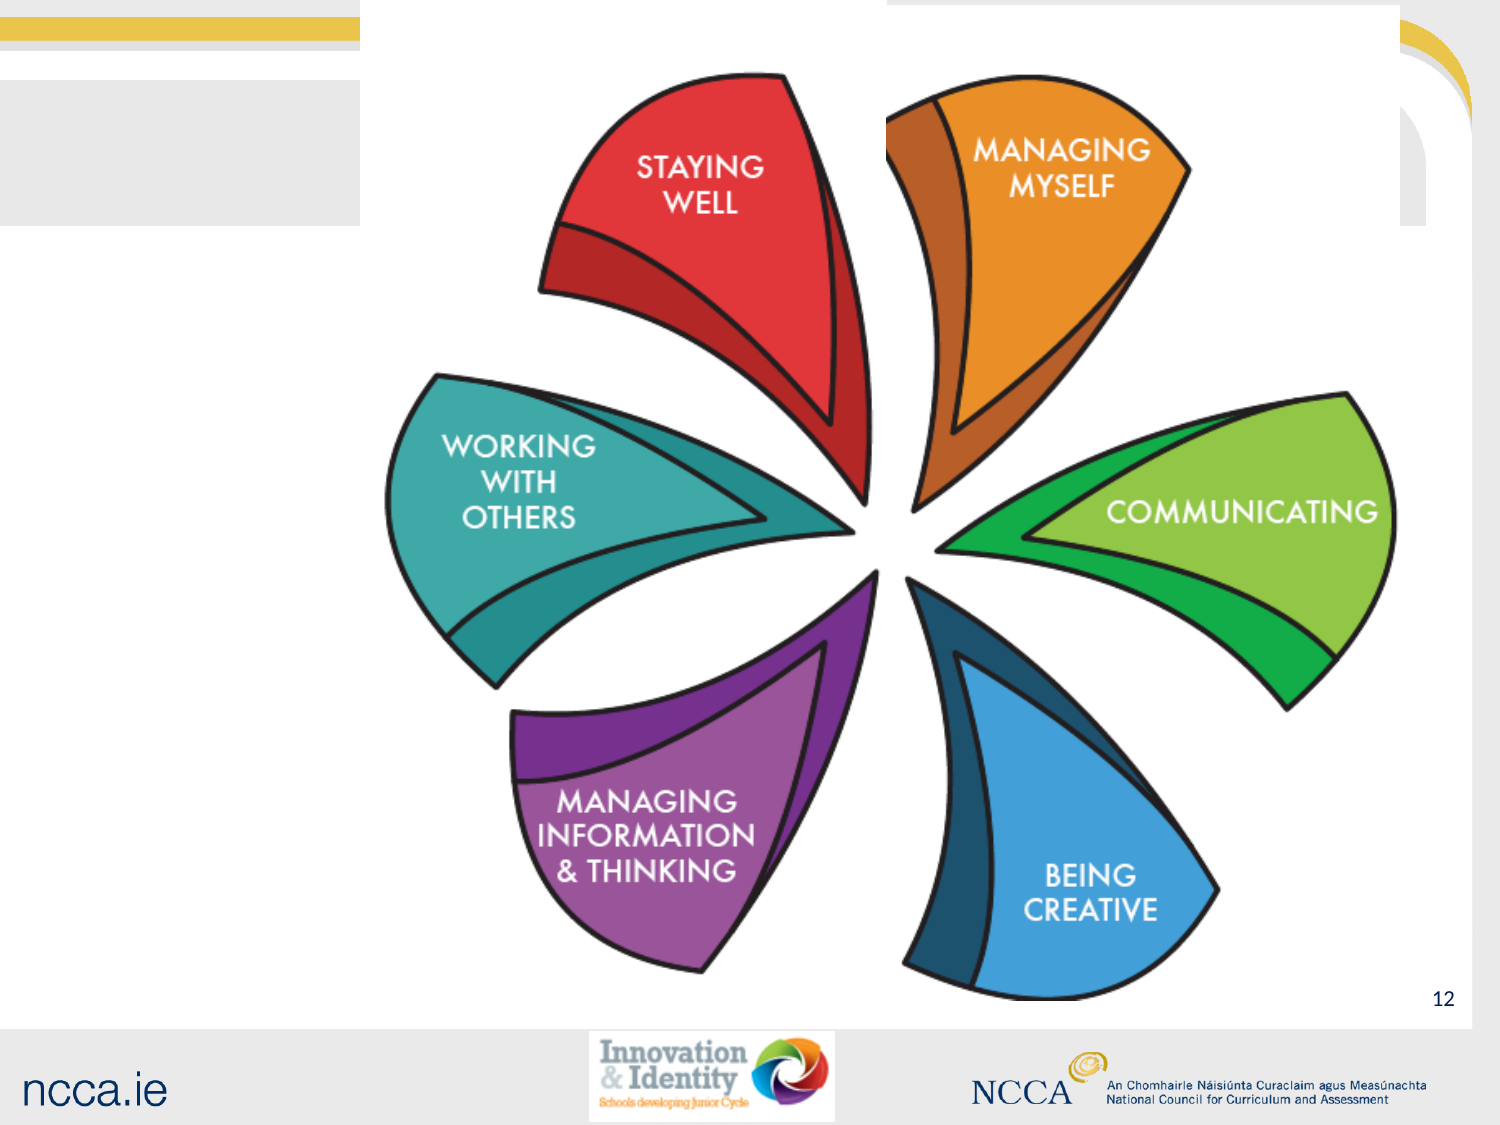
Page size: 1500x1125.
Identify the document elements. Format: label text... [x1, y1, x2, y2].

slide_number 11 [1314, 967, 1471, 1028]
picture [0, 0, 1500, 1125]
